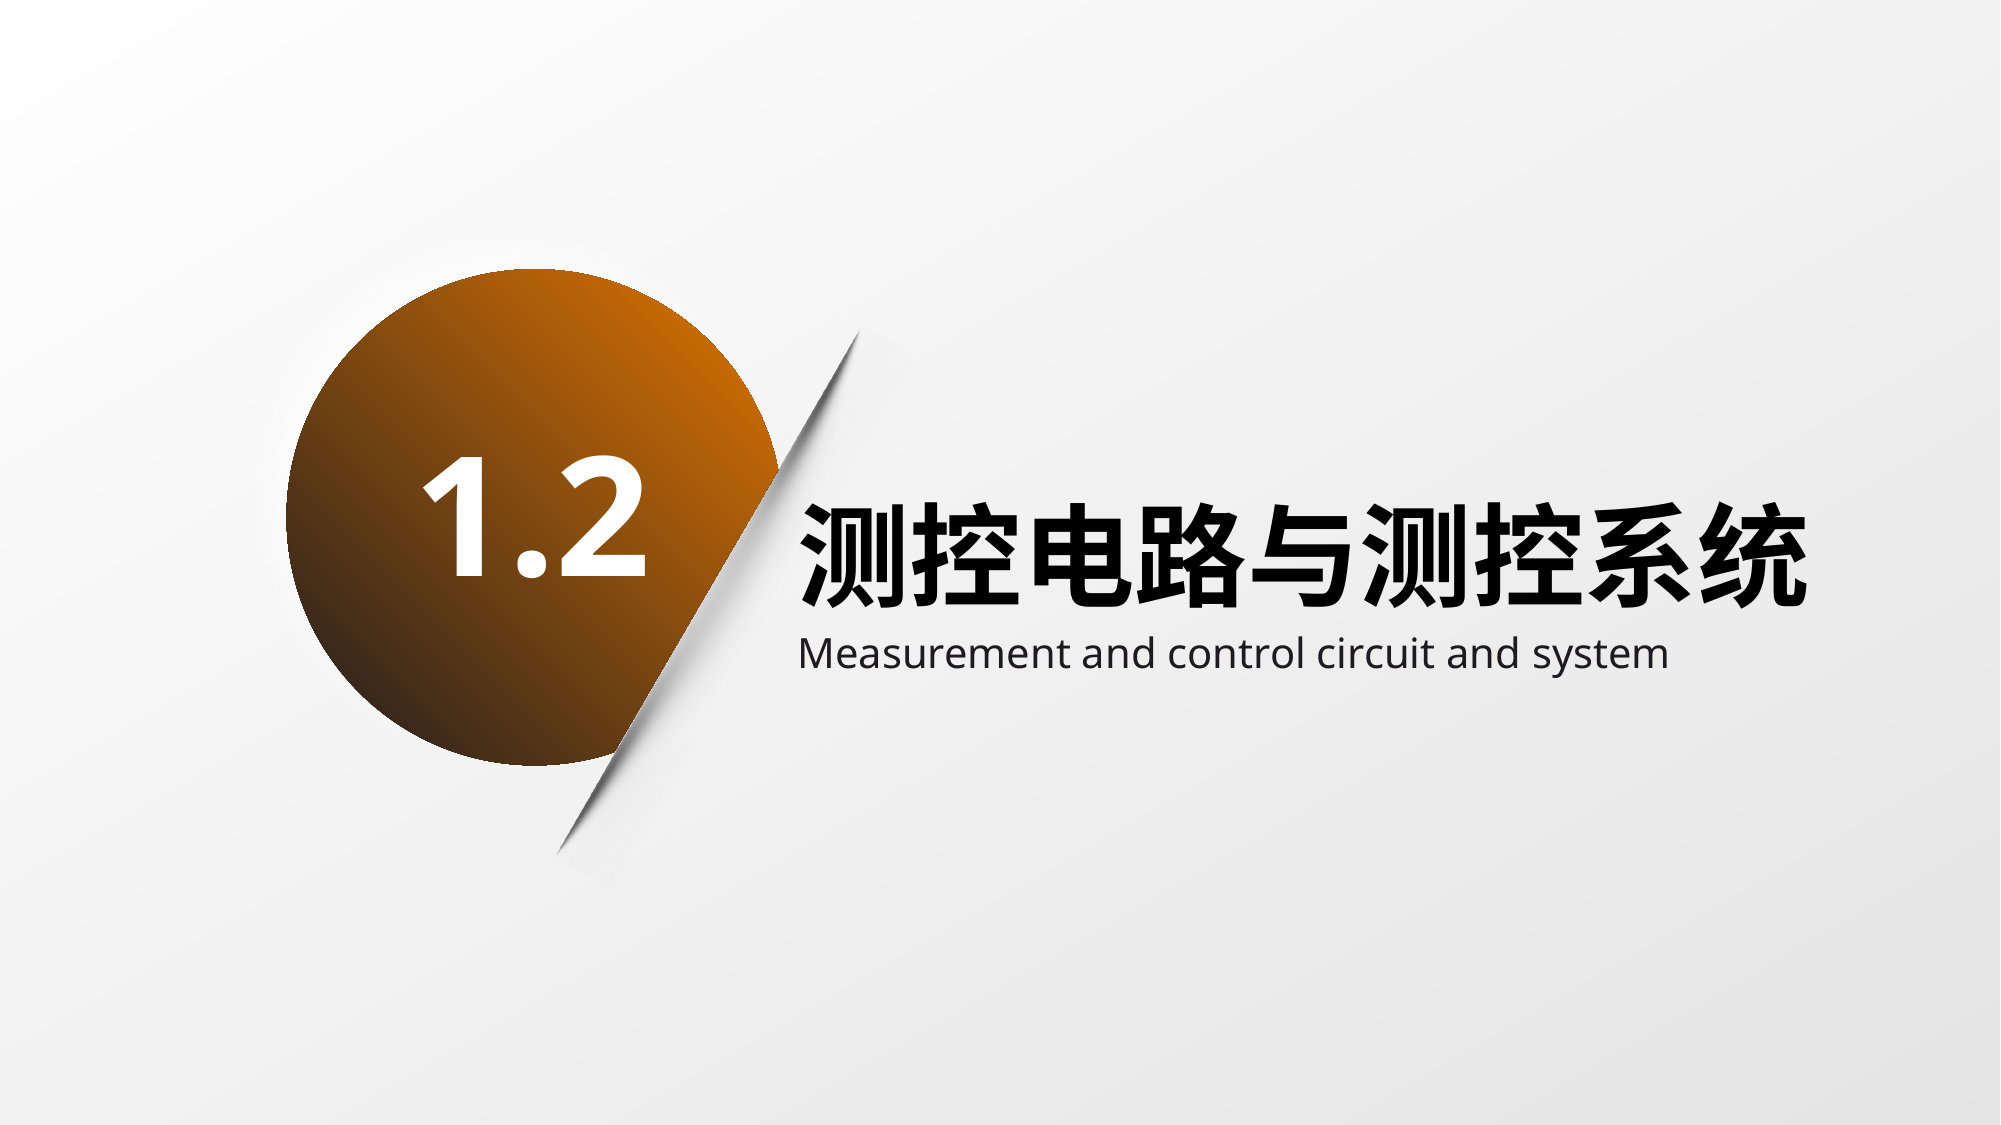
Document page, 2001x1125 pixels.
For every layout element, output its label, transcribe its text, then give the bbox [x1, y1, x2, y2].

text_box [286, 269, 779, 915]
picture [779, 325, 919, 600]
text_box 测控电路与测控系统 [782, 411, 1935, 629]
text_box Measurement and control circuit and system [782, 619, 1783, 685]
